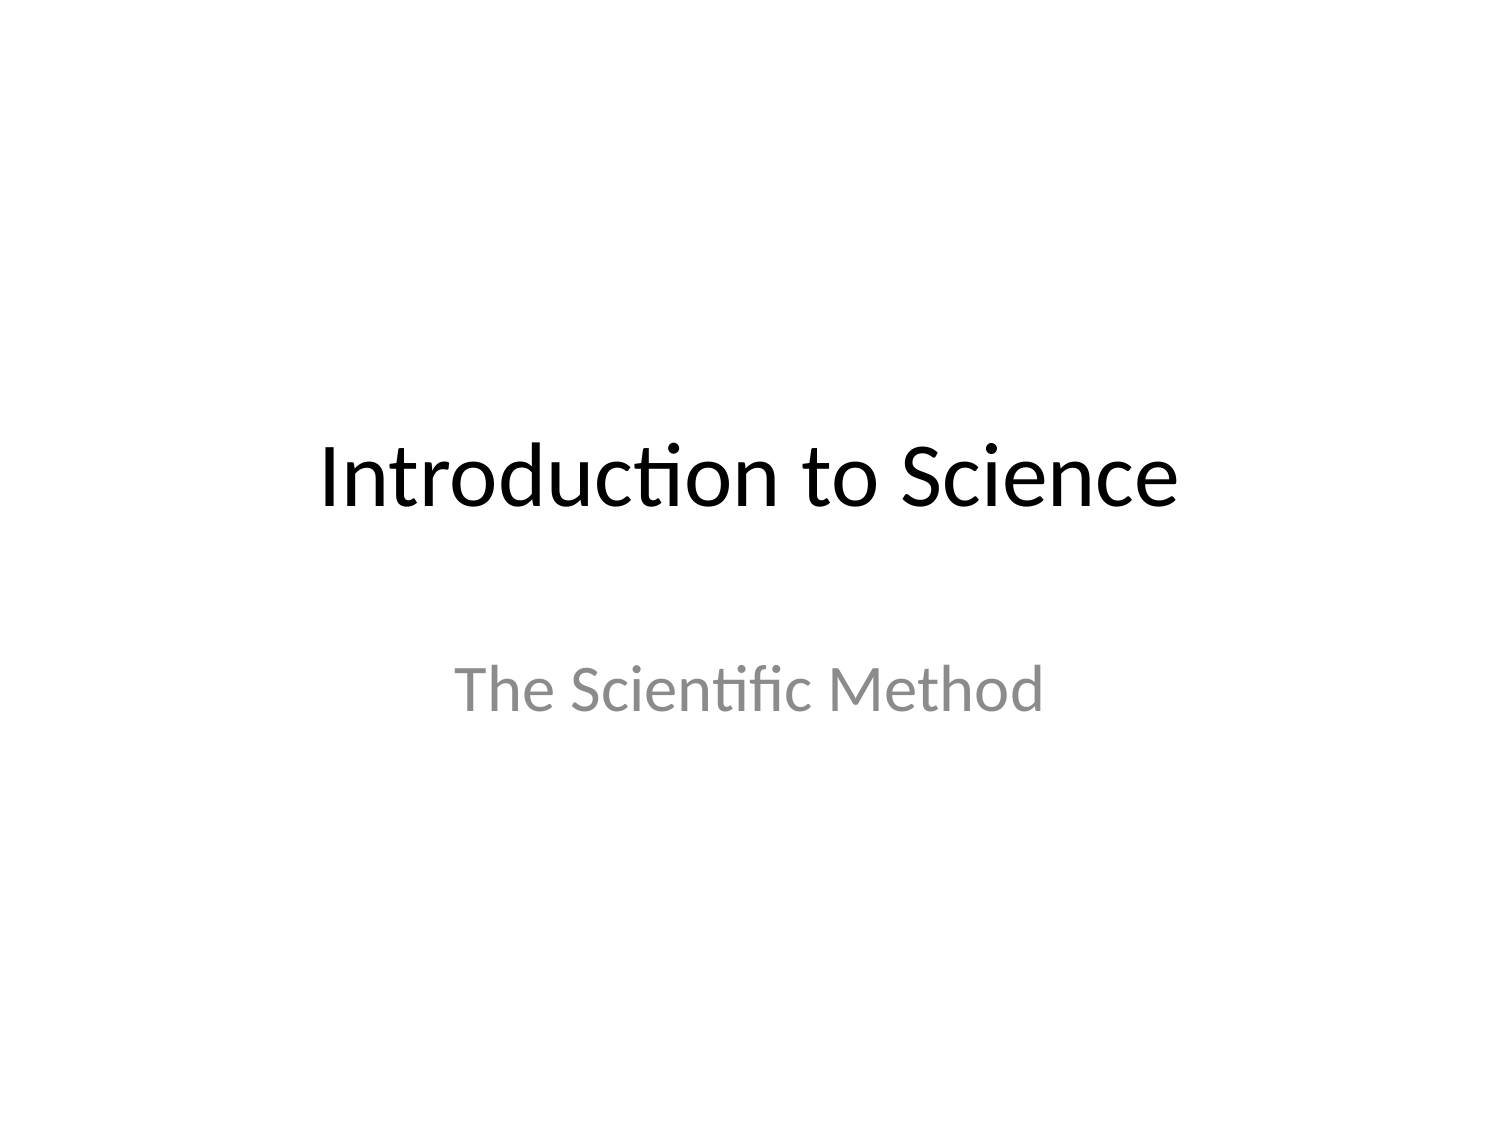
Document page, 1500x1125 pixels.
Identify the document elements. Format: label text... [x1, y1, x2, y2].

subtitle The Scientific Method [225, 637, 1275, 925]
title Introduction to Science [112, 349, 1388, 591]
